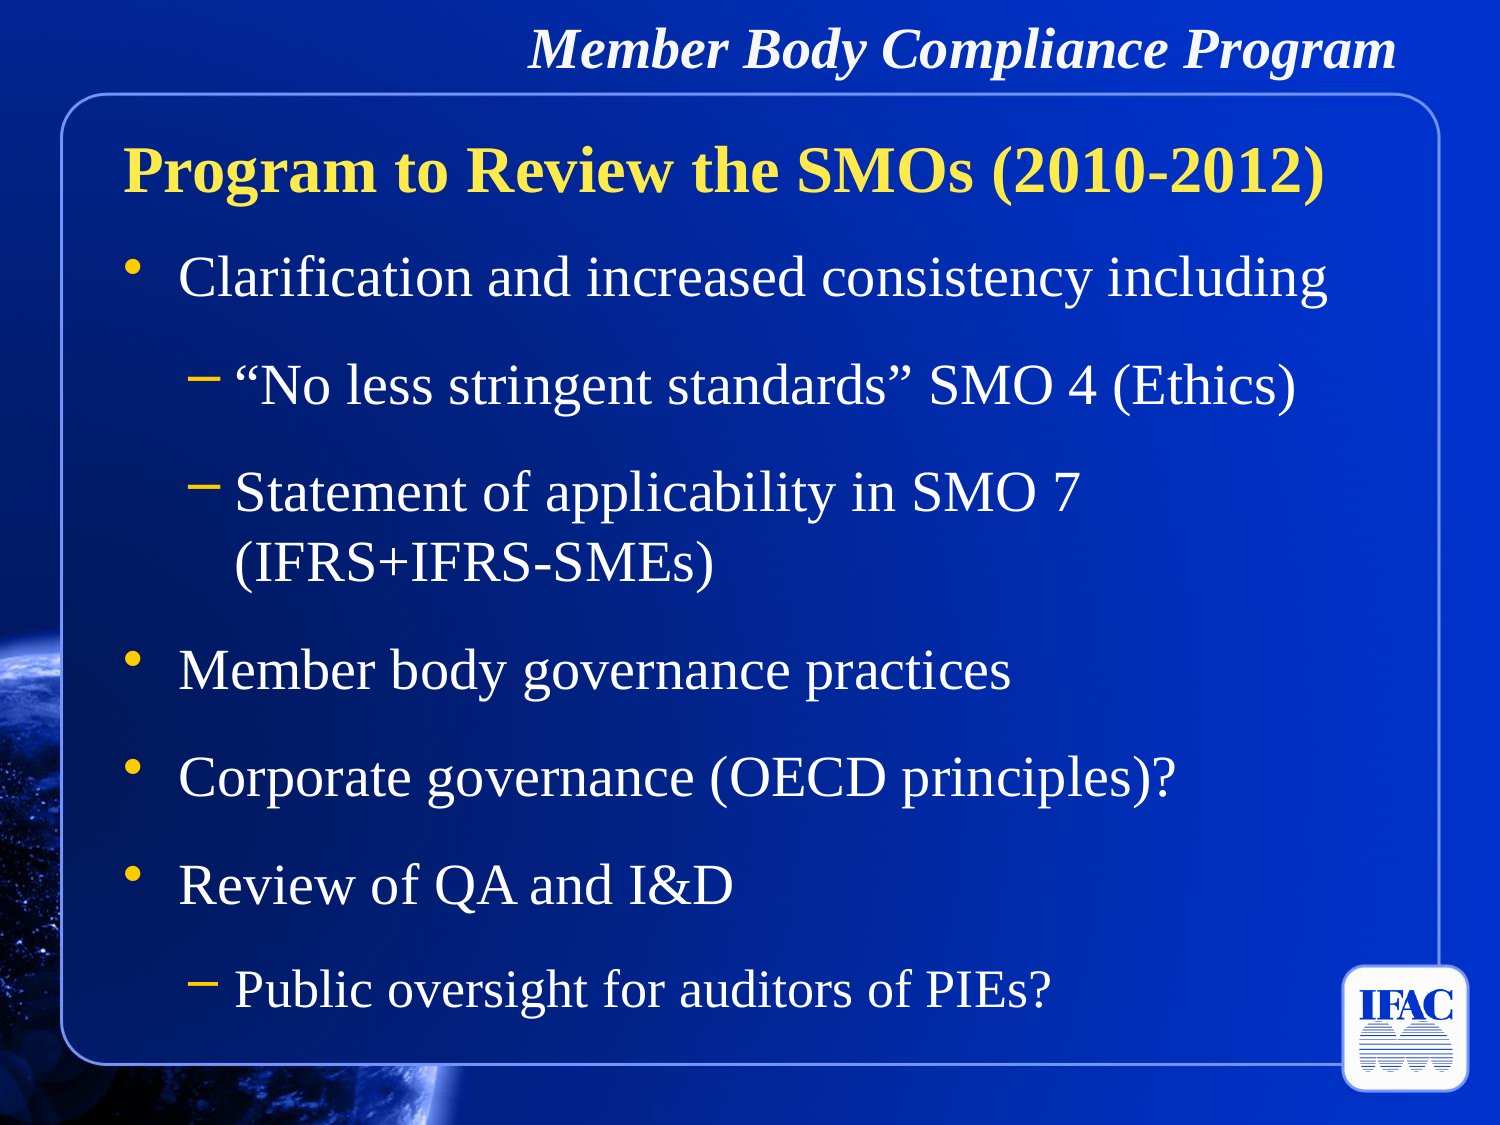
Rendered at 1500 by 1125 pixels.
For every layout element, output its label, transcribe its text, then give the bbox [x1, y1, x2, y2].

list Clarification and increased consistency including “No less stringent standards” SMO 4 (Ethics) Statement of applicability in SMO 7 (IFRS+IFRS-SMEs) Member body governance practices Corporate governance (OECD principles)? Review of QA and I&D Public oversight for auditors of PIEs? [107, 230, 1411, 1048]
list Program to Review the SMOs (2010-2012) [107, 118, 1411, 215]
picture [0, 0, 1500, 1125]
title Member Body Compliance Program [149, 0, 1414, 92]
